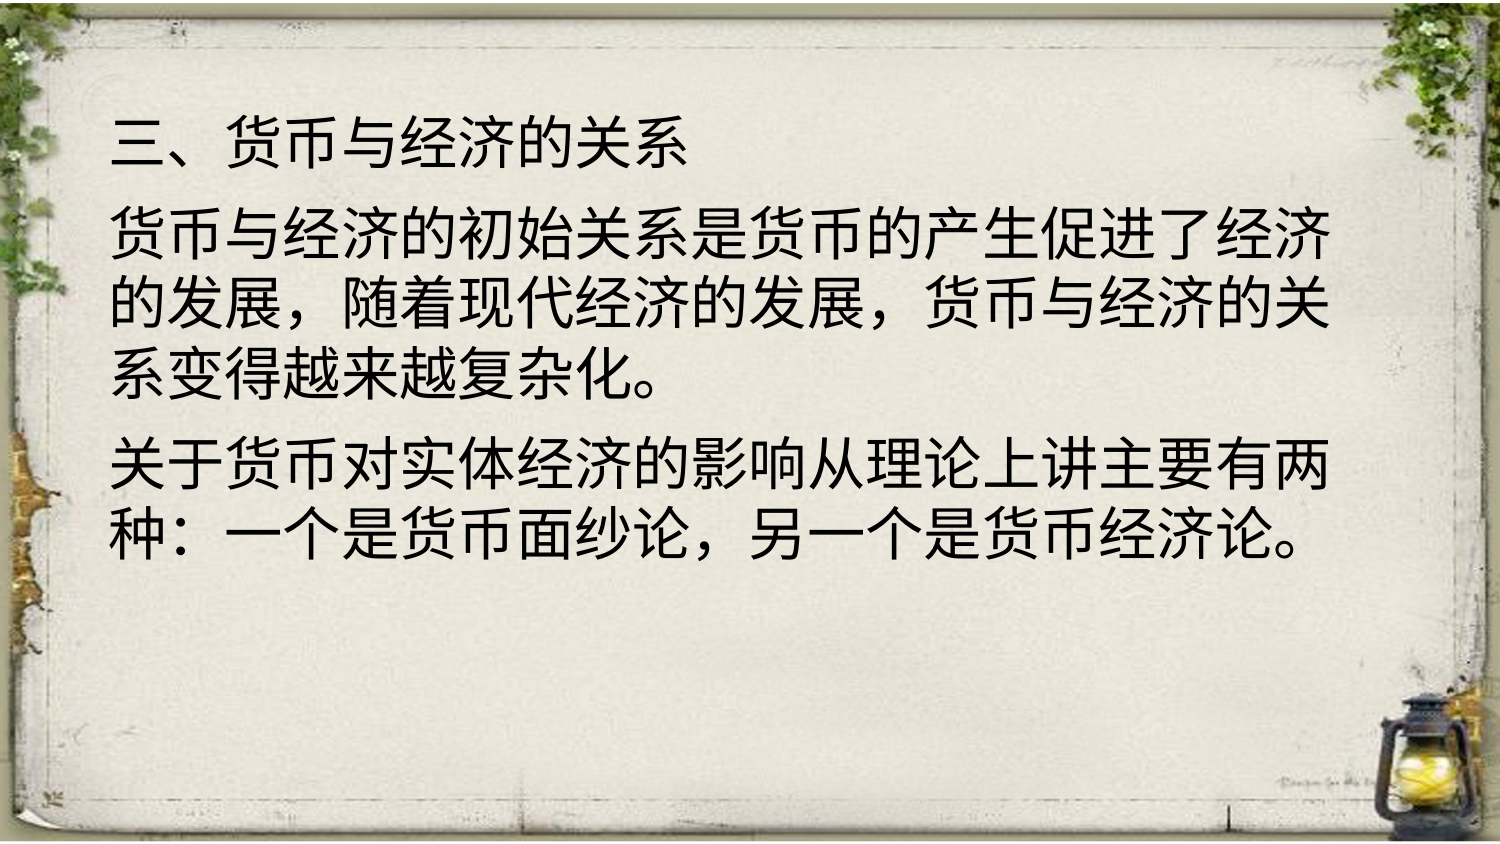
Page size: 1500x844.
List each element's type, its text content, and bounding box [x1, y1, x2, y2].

list 三、货币与经济的关系 货币与经济的初始关系是货币的产生促进了经济的发展，随着现代经济的发展，货币与经济的关系变得越来越复杂化。 关于货币对实体经济的影响从理论上讲主要有两种：一个是货币面纱论，另一个是货币经济论。 [93, 98, 1388, 808]
picture [0, 0, 1500, 844]
